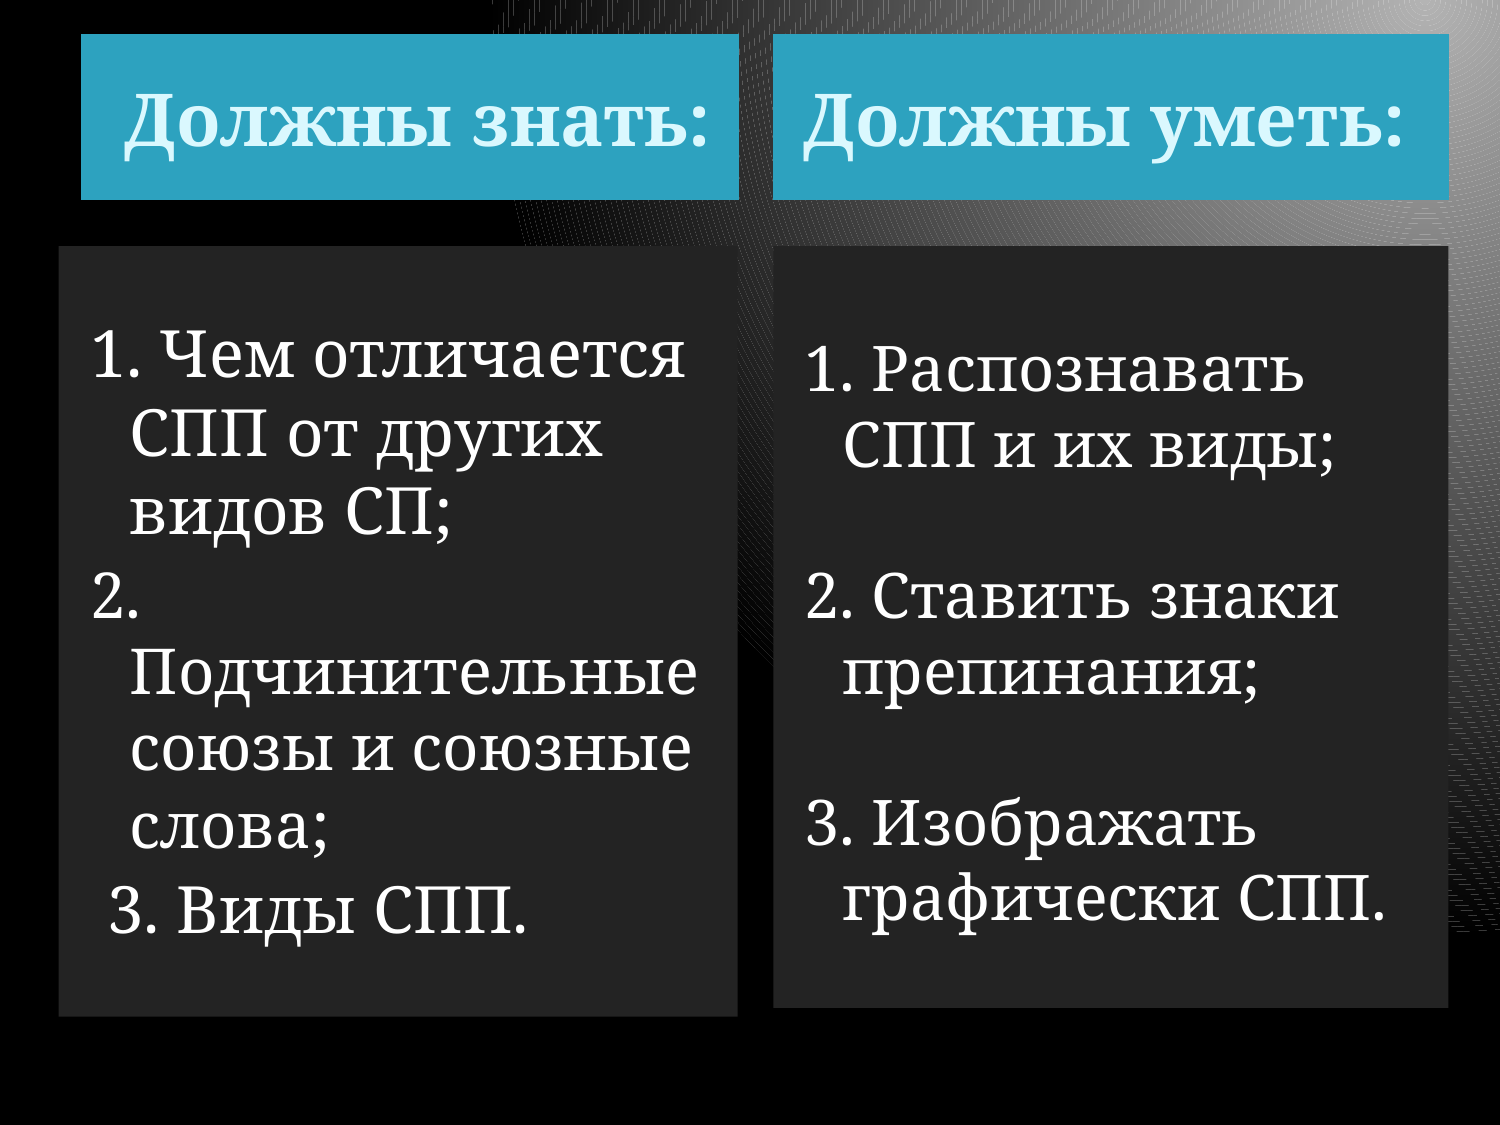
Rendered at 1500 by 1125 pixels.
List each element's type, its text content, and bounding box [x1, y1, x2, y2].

list 1. Распознавать СПП и их виды; 2. Ставить знаки препинания; 3. Изображать графически СПП. [773, 246, 1449, 1008]
title [75, 44, 1425, 233]
list 1. Чем отличается СПП от других видов СП; 2. Подчинительные союзы и союзные слова; 3. Виды СПП. [58, 246, 738, 1017]
list Должны уметь: [773, 34, 1449, 200]
list Должны знать: [81, 34, 739, 200]
